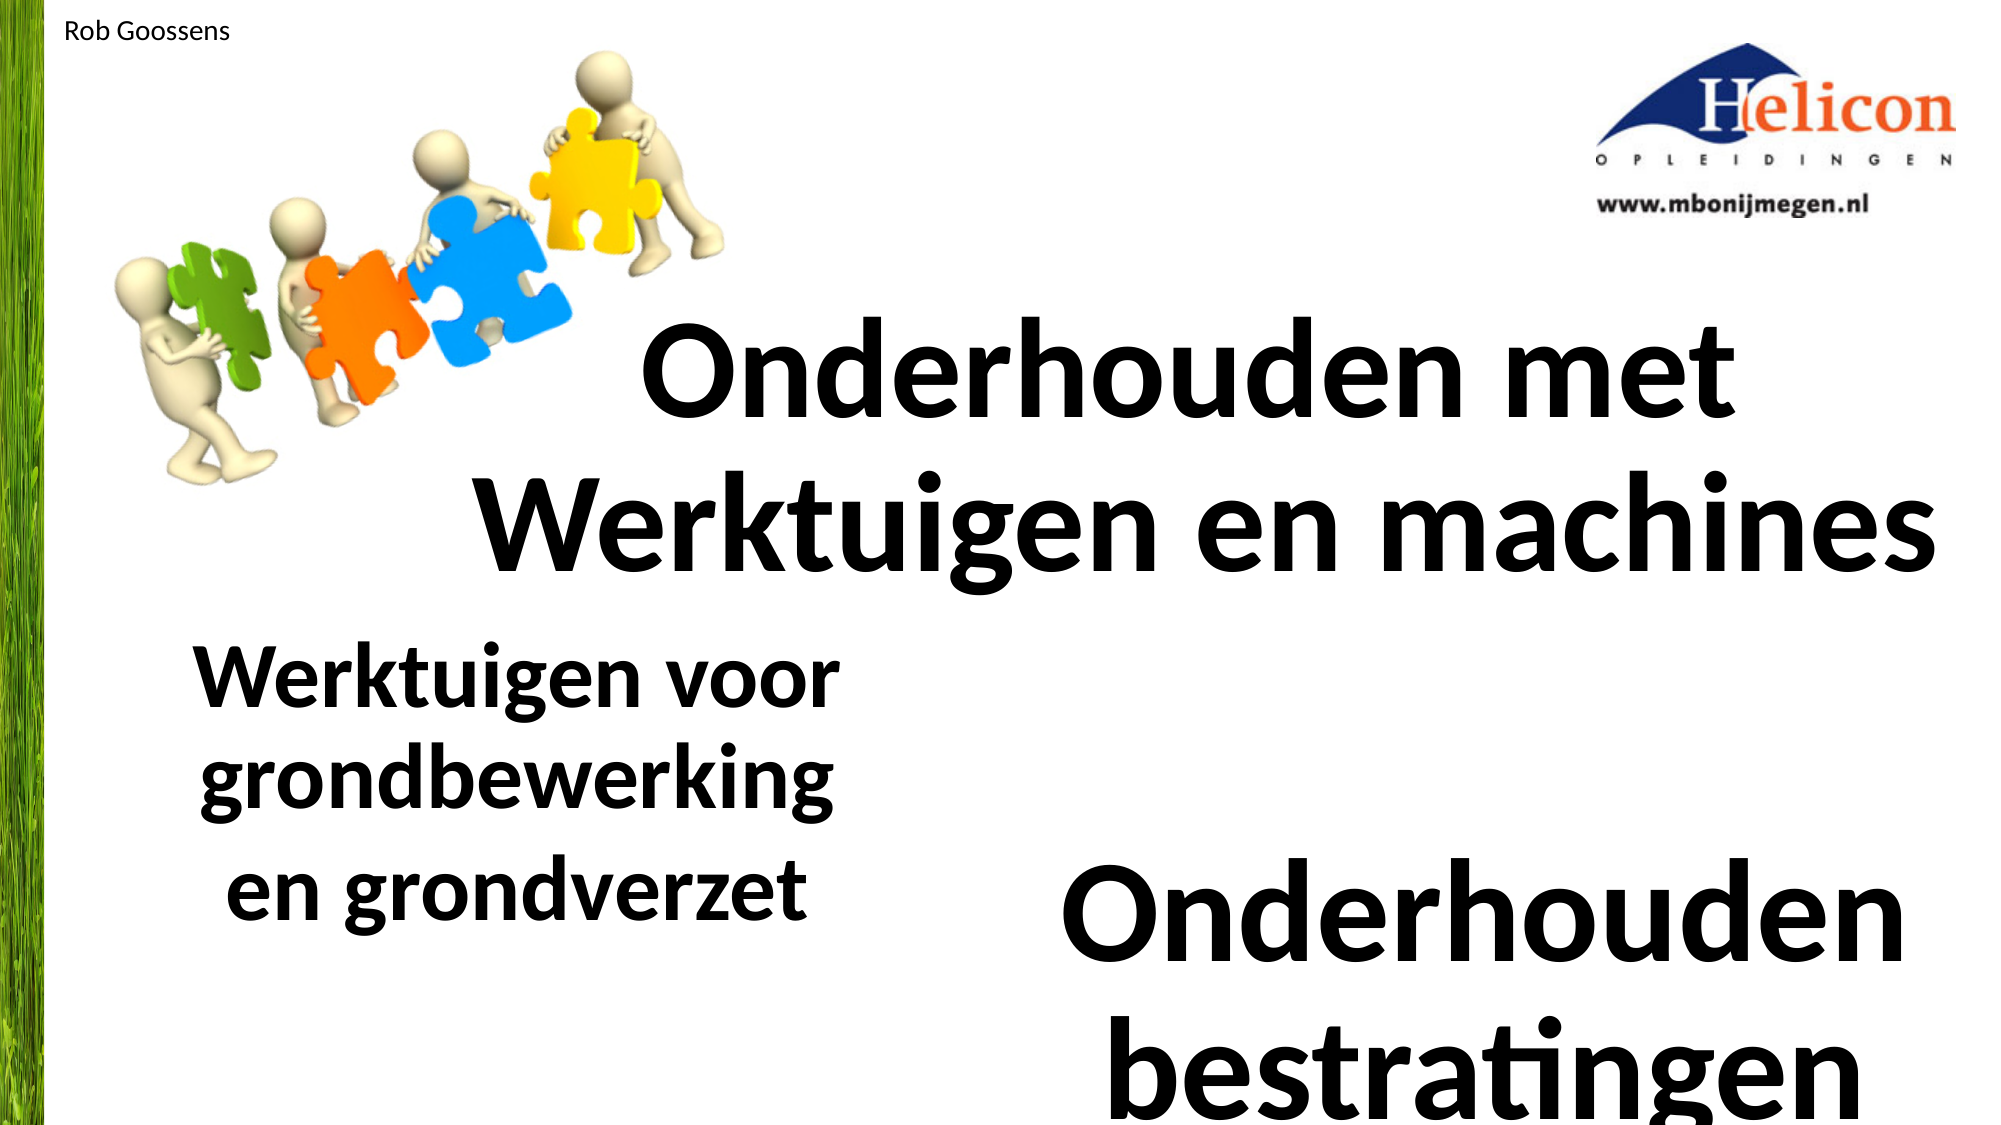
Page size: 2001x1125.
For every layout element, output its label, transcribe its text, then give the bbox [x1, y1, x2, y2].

text_box [0, 0, 45, 1125]
text_box Onderhouden bestratingen [734, 826, 2000, 1125]
subtitle Werktuigen voor grondbewerking en grondverzet [88, 619, 947, 955]
text_box Onderhouden met Werktuigen en machines [455, 286, 1956, 622]
text_box Rob Goossens [49, 3, 250, 54]
picture [51, 2, 752, 528]
picture [1596, 43, 1956, 218]
